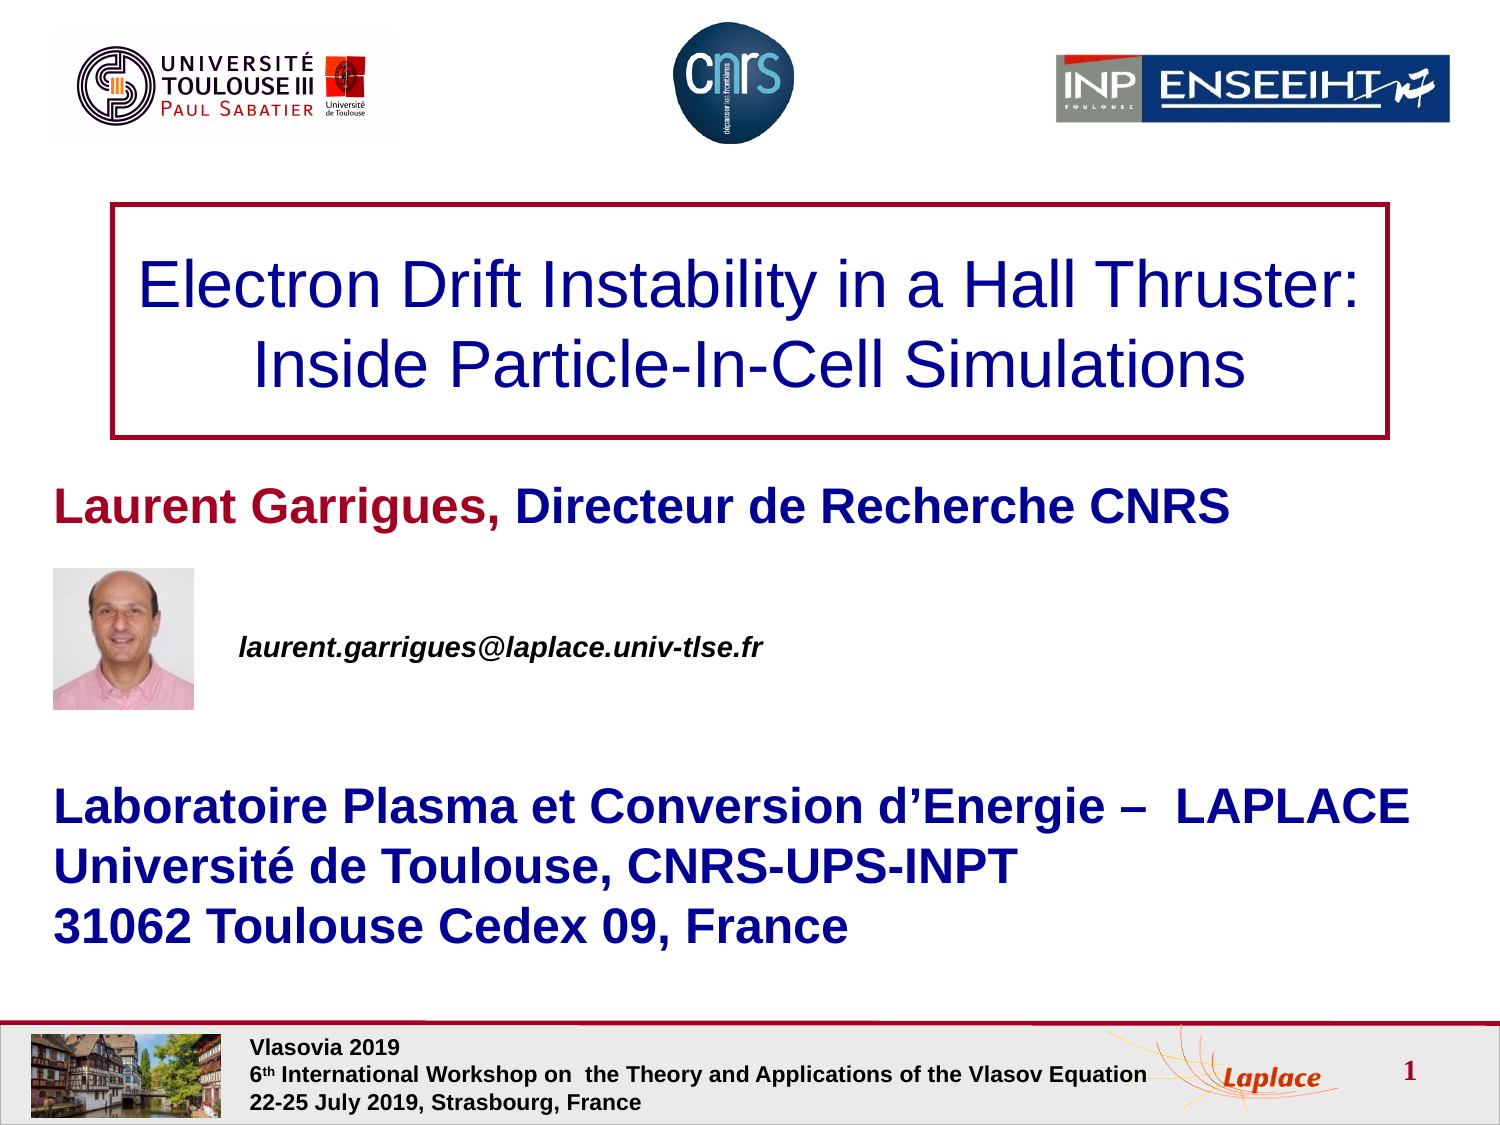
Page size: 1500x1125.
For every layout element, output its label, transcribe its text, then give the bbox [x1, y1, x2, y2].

picture [1107, 1024, 1343, 1111]
text_box laurent.garrigues@laplace.univ-tlse.fr [223, 621, 809, 672]
picture [31, 1034, 221, 1118]
picture [673, 22, 795, 144]
picture [53, 568, 194, 710]
picture [53, 28, 394, 144]
subtitle Laurent Garrigues, Directeur de Recherche CNRS Laboratoire Plasma et Conversion d’Energie – LAPLACE Université de Toulouse, CNRS-UPS-INPT 31062 Toulouse Cedex 09, France [38, 465, 1474, 754]
title Electron Drift Instability in a Hall Thruster: Inside Particle-In-Cell Simulations [112, 204, 1388, 438]
picture [1037, 33, 1463, 140]
